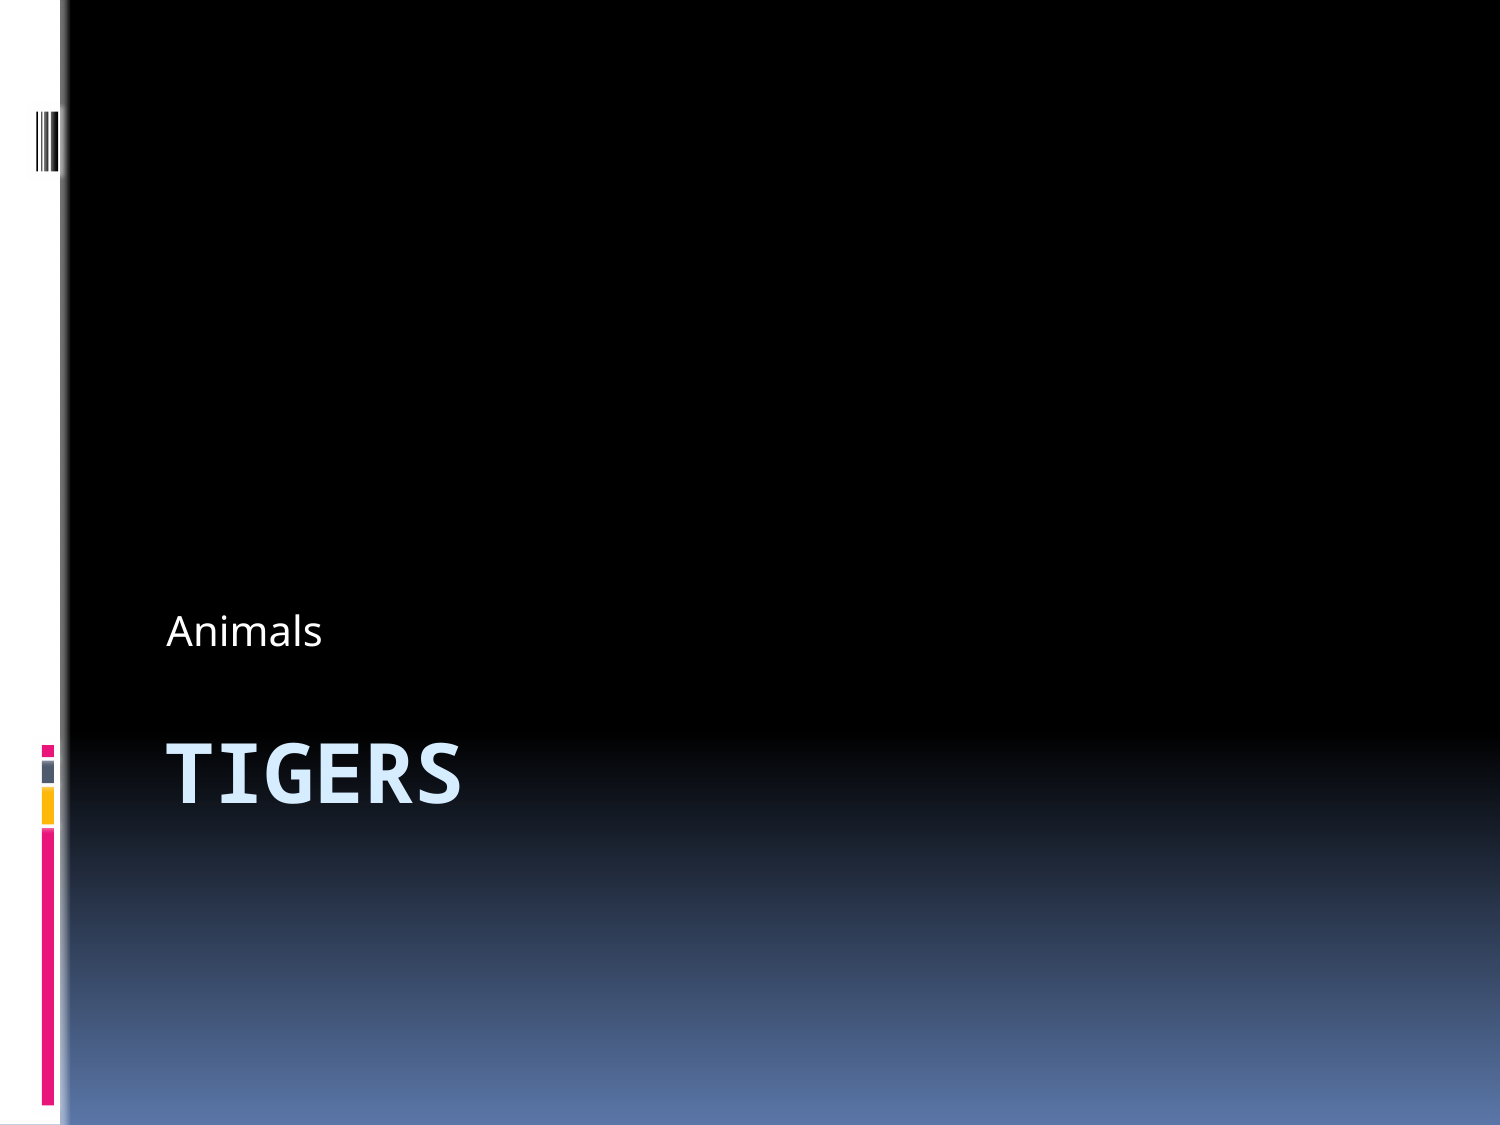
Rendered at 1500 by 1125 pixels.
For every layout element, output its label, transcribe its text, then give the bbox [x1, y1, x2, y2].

subtitle Animals [150, 464, 1425, 713]
title tigers [150, 713, 1425, 1037]
